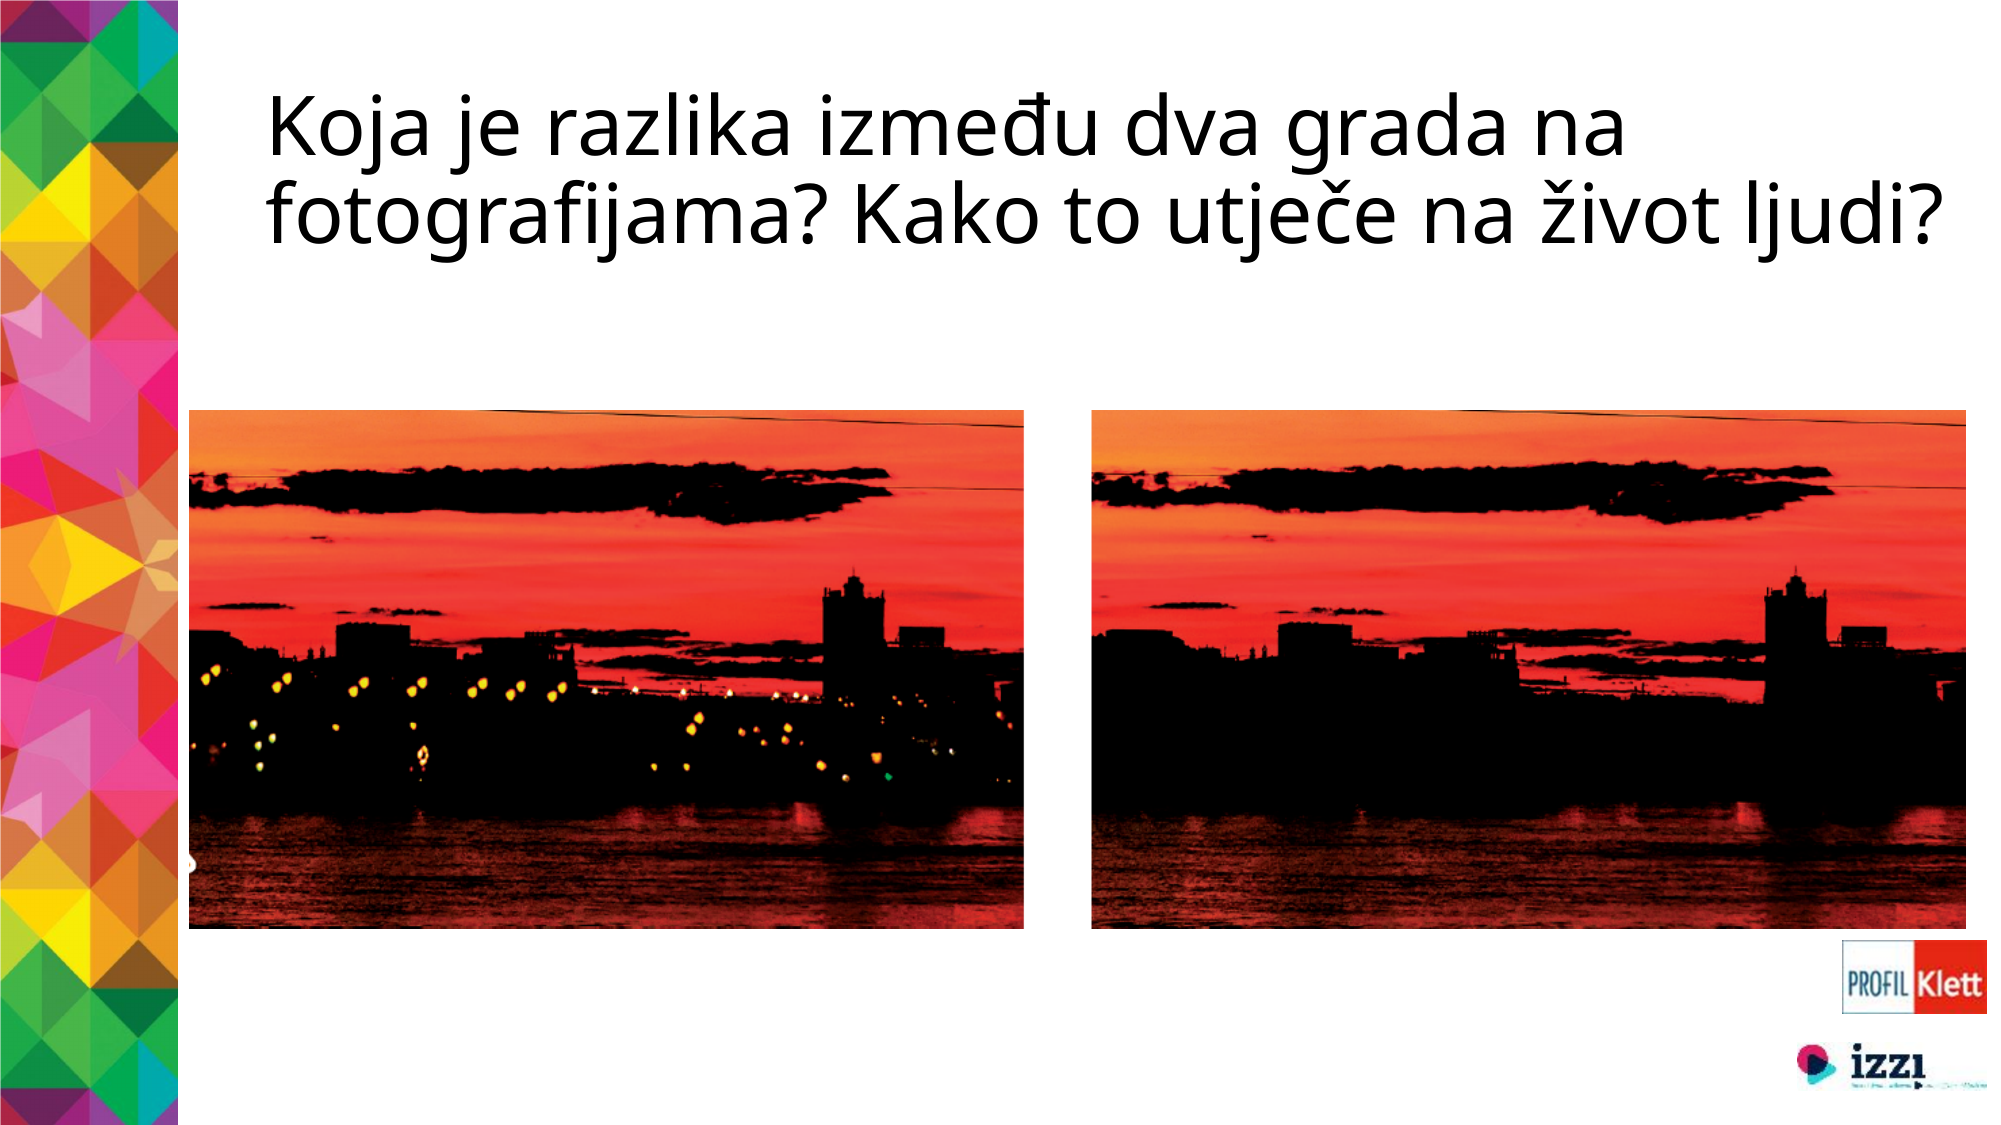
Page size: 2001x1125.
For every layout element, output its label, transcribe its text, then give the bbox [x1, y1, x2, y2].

picture [189, 410, 1966, 929]
picture [1797, 1042, 1987, 1091]
picture [1842, 940, 1987, 1014]
title Koja je razlika između dva grada na fotografijama? Kako to utječe na život ljudi? [250, 64, 1976, 282]
picture [1, 2, 178, 1124]
